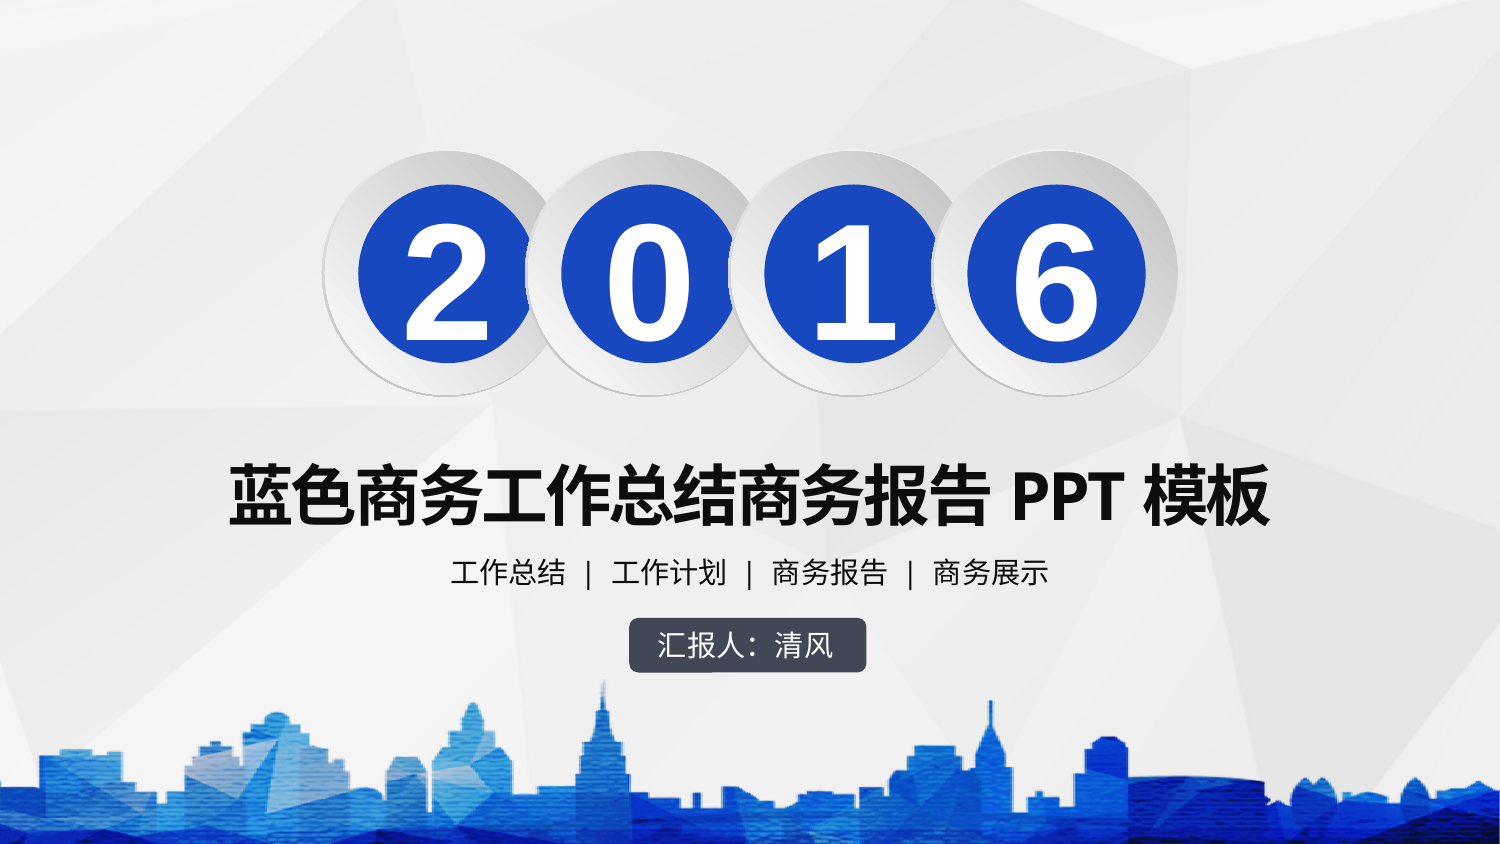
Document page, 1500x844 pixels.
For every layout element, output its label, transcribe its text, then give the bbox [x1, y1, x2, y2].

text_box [524, 149, 725, 397]
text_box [727, 149, 928, 397]
picture [0, 0, 1500, 844]
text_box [321, 149, 522, 397]
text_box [930, 149, 1179, 397]
text_box 蓝色商务工作总结商务报告PPT模板 [212, 446, 1288, 542]
text_box 工作总结 | 工作计划 | 商务报告 | 商务展示 [450, 554, 1050, 590]
text_box 汇报人：清风 [611, 619, 880, 643]
